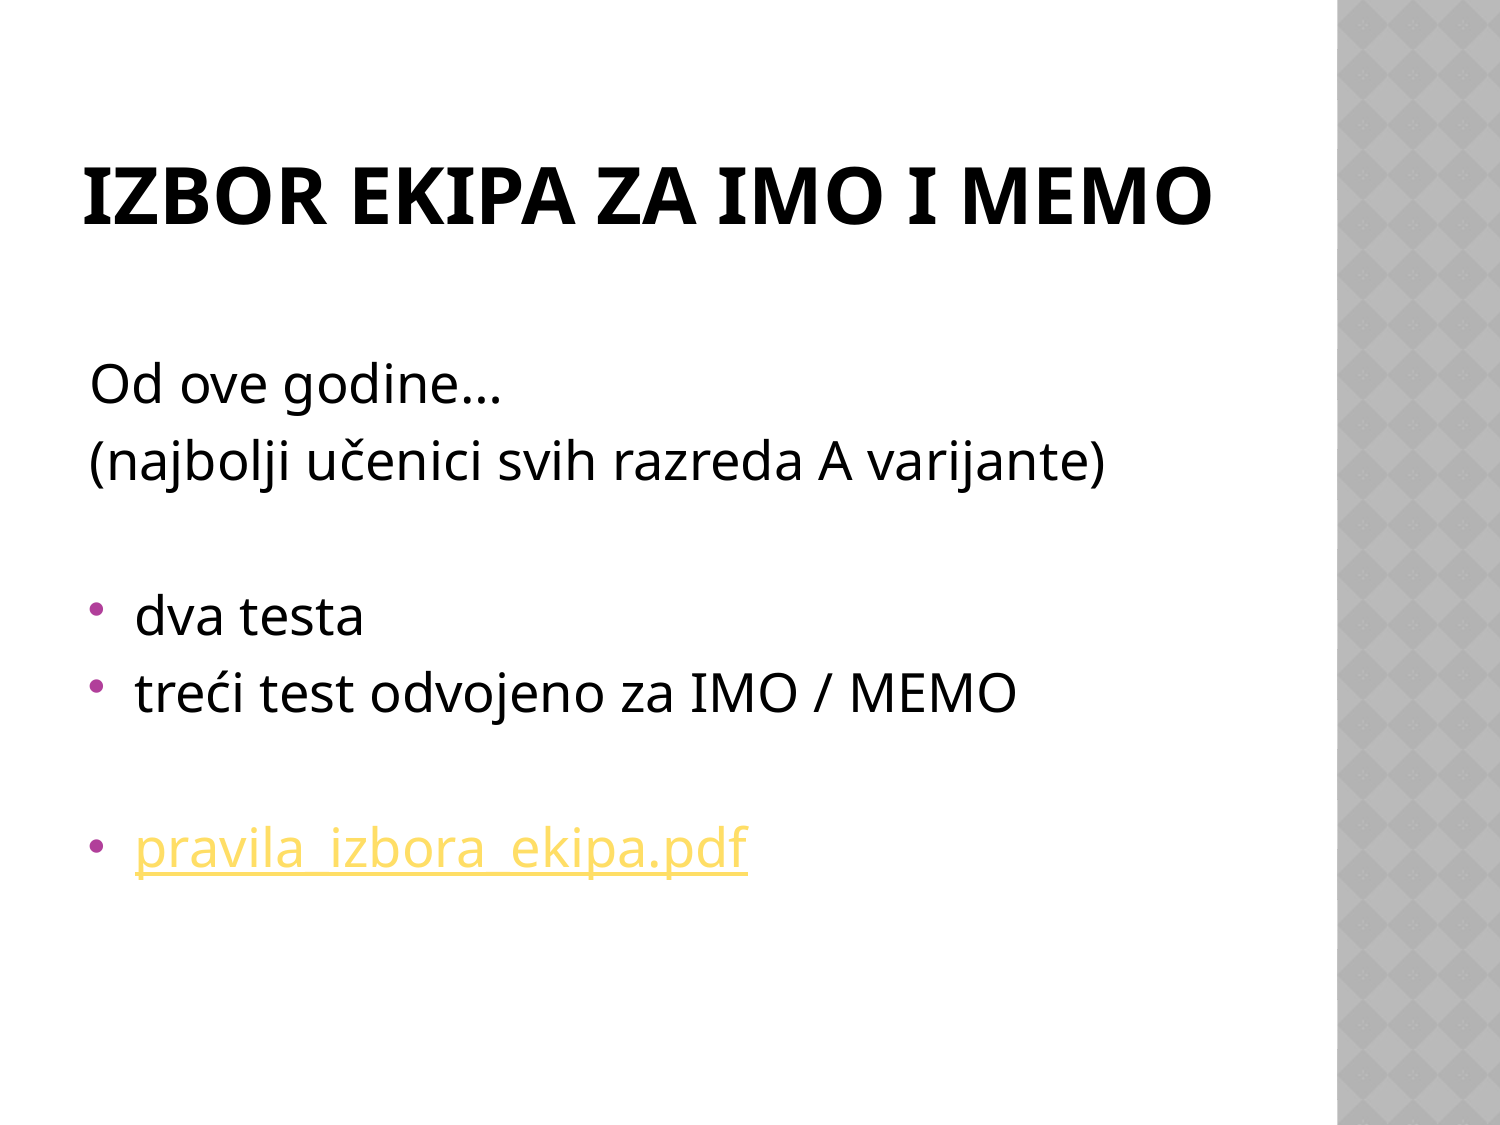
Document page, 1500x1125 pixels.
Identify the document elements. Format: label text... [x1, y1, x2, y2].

list Od ove godine… (najbolji učenici svih razreda A varijante) dva testa treći test odvojeno za IMO / MEMO pravila_izbora_ekipa.pdf [75, 264, 1263, 1059]
title Izbor ekipa za IMO i MEMO [75, 52, 1263, 240]
